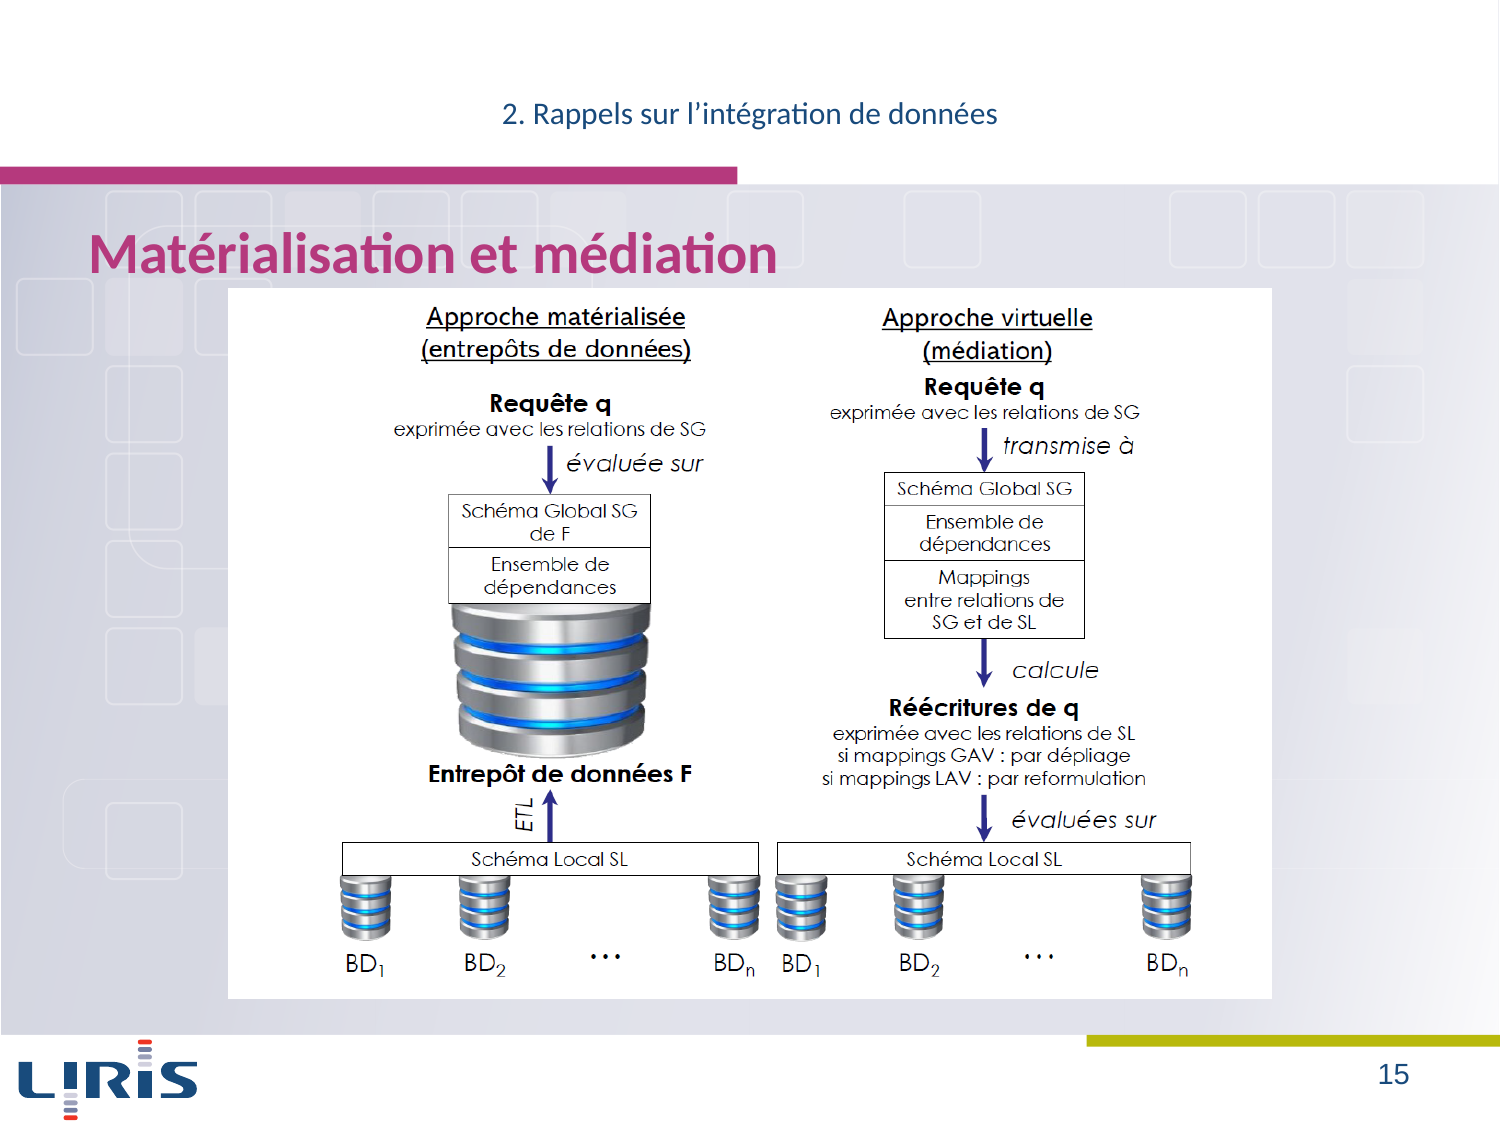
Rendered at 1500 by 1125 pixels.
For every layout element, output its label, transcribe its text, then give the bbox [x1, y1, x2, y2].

list Matérialisation et médiation [73, 208, 1452, 1012]
title 2. Rappels sur l’intégration de données [75, 84, 1425, 177]
picture [1, 185, 1499, 1034]
slide_number 15 [1230, 1042, 1425, 1103]
